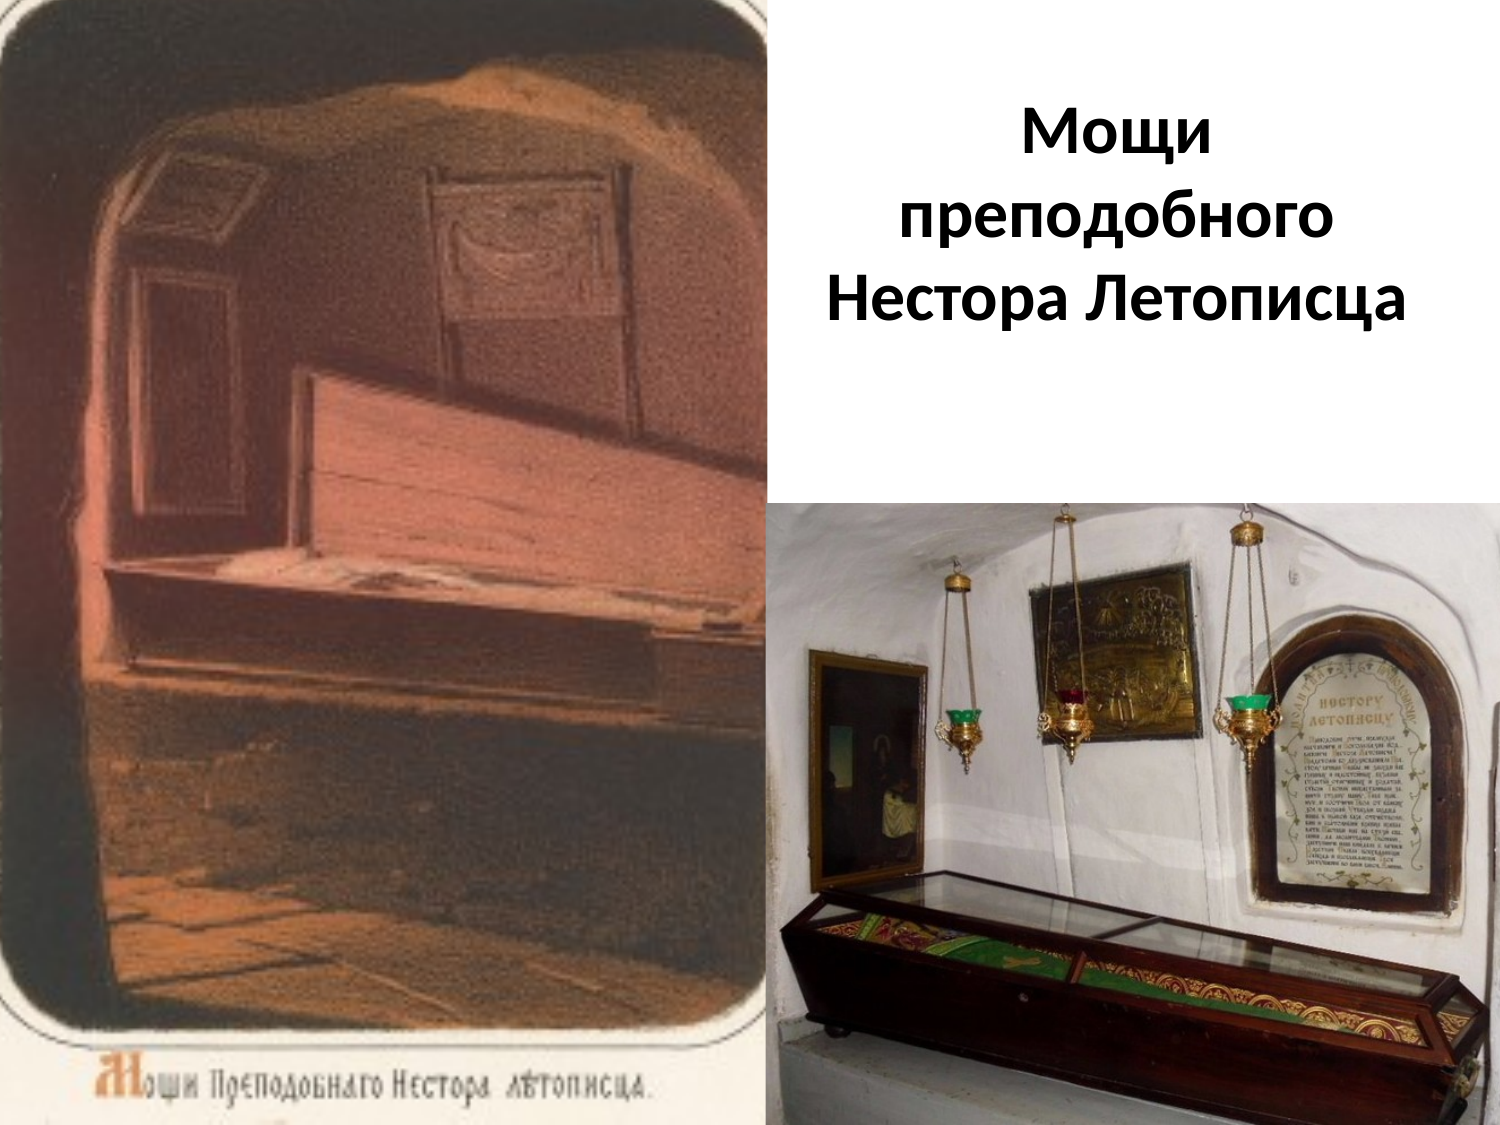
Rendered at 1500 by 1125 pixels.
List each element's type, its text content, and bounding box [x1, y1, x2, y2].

title Мощи преподобного Нестора Летописца [809, 45, 1425, 374]
picture [0, 0, 1500, 1125]
